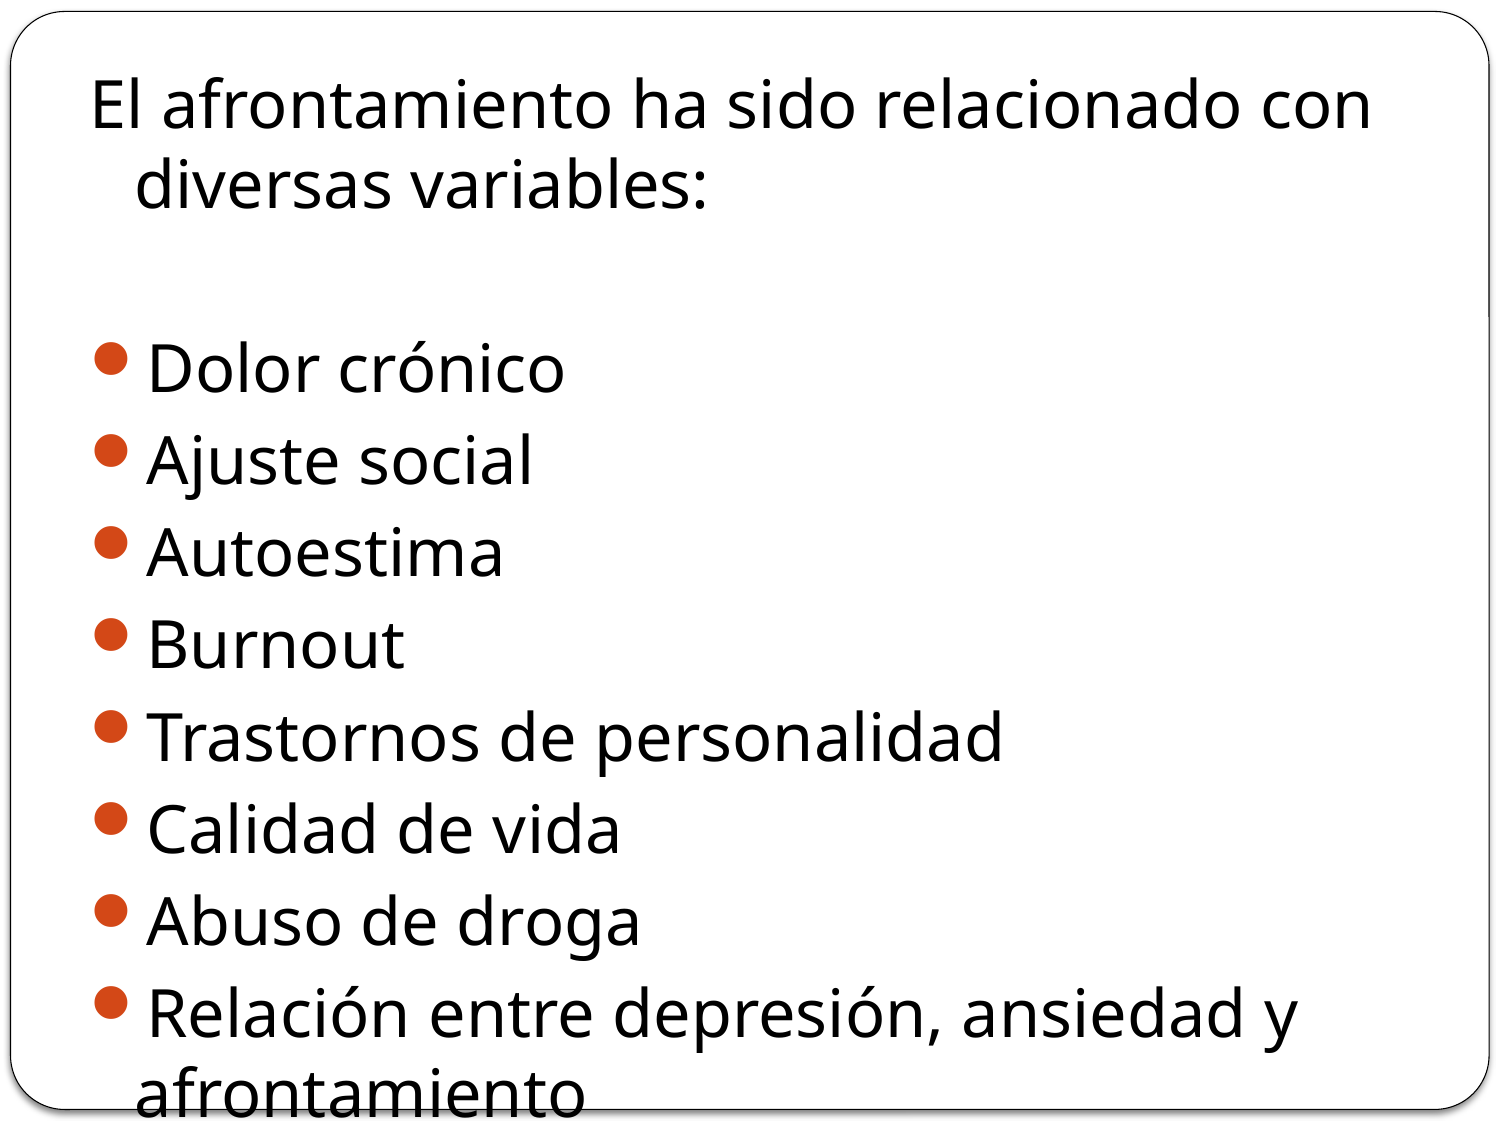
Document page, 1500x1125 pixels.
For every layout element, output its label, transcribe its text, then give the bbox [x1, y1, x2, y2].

list El afrontamiento ha sido relacionado con diversas variables: Dolor crónico Ajuste social Autoestima Burnout Trastornos de personalidad Calidad de vida Abuso de droga Relación entre depresión, ansiedad y afrontamiento [75, 54, 1425, 1059]
